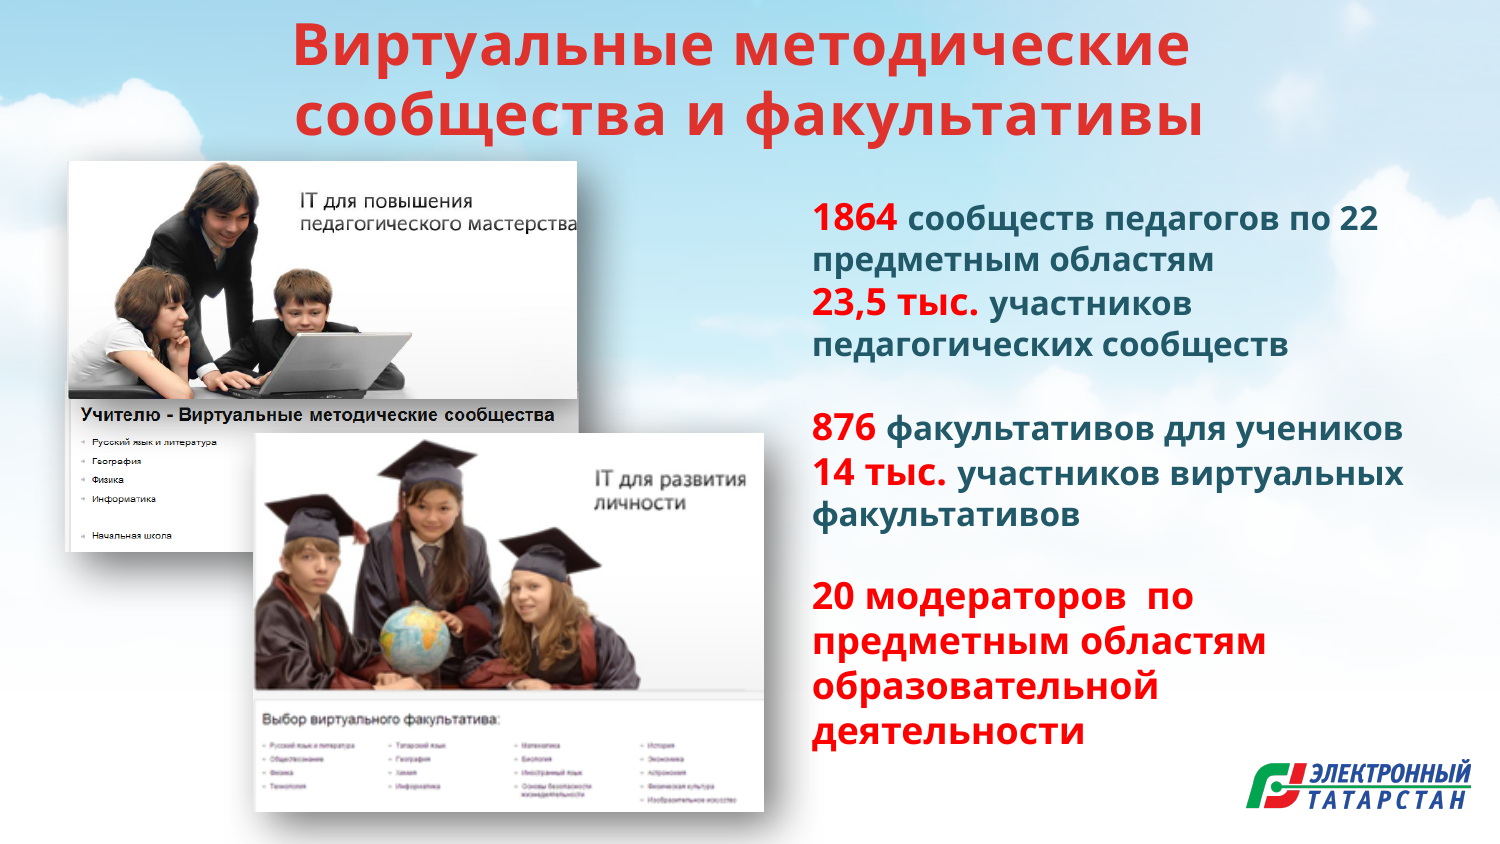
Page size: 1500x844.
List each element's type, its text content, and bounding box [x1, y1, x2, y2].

text_box Виртуальные методические сообщества и факультативы [0, 0, 1500, 155]
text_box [64, 161, 579, 553]
text_box 1864 сообществ педагогов по 22 предметным областям 23,5 тыс. участников педагогических сообществ 876 факультативов для учеников 14 тыс. участников виртуальных факультативов 20 модераторов по предметным областям образовательной деятельности [797, 185, 1439, 760]
picture [253, 433, 764, 812]
picture [1246, 759, 1471, 809]
